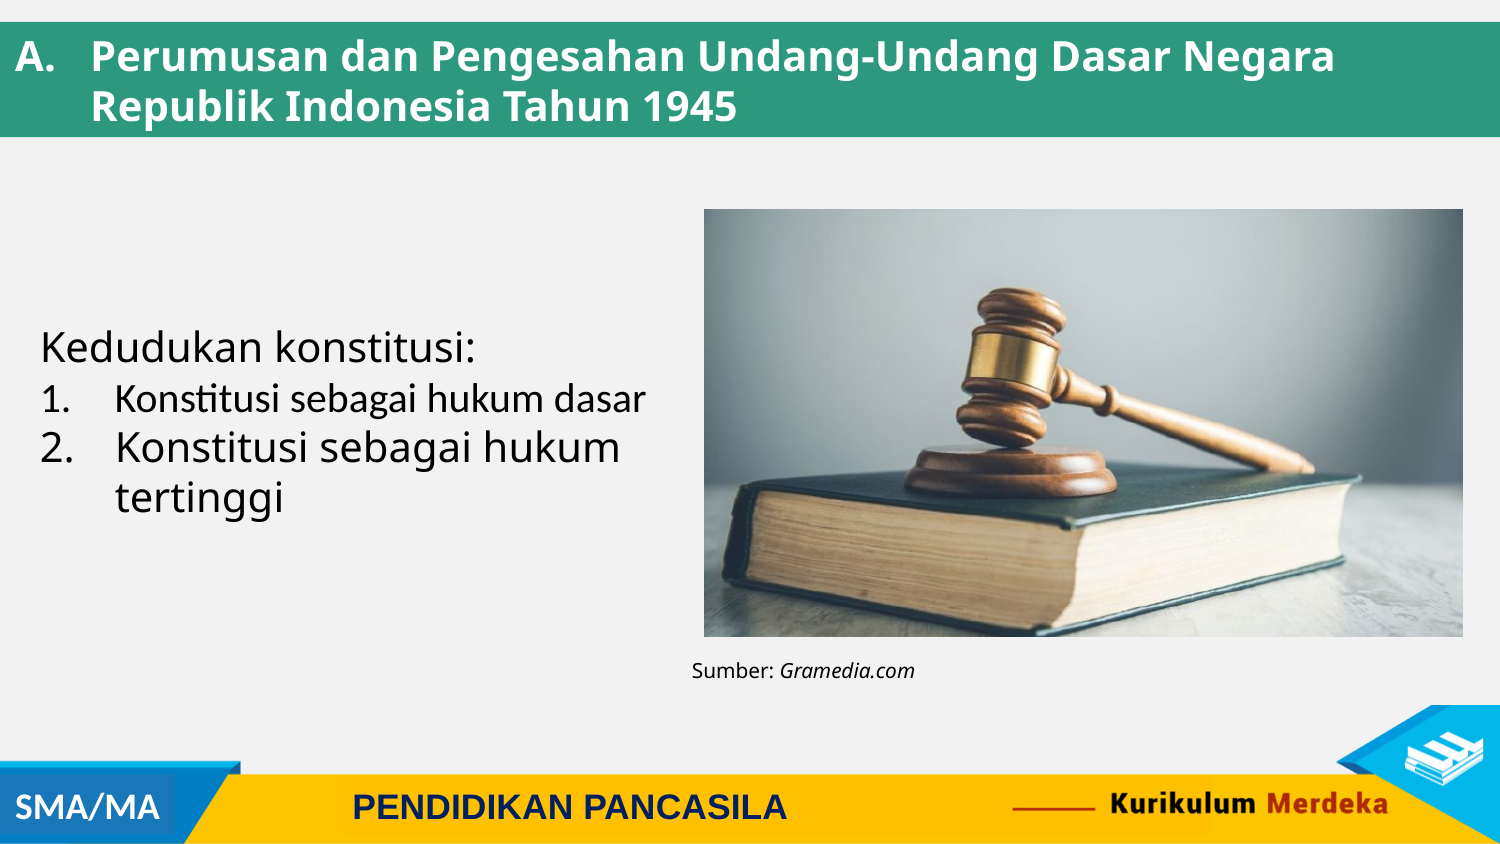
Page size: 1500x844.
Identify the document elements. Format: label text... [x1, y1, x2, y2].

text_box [0, 705, 1500, 844]
text_box Perumusan dan Pengesahan Undang-Undang Dasar Negara Republik Indonesia Tahun 1945 [0, 20, 1500, 139]
picture [704, 209, 1463, 637]
text_box Sumber: Gramedia.com [677, 650, 931, 690]
text_box Kedudukan konstitusi: Konstitusi sebagai hukum dasar Konstitusi sebagai hukum tertinggi [24, 313, 675, 529]
